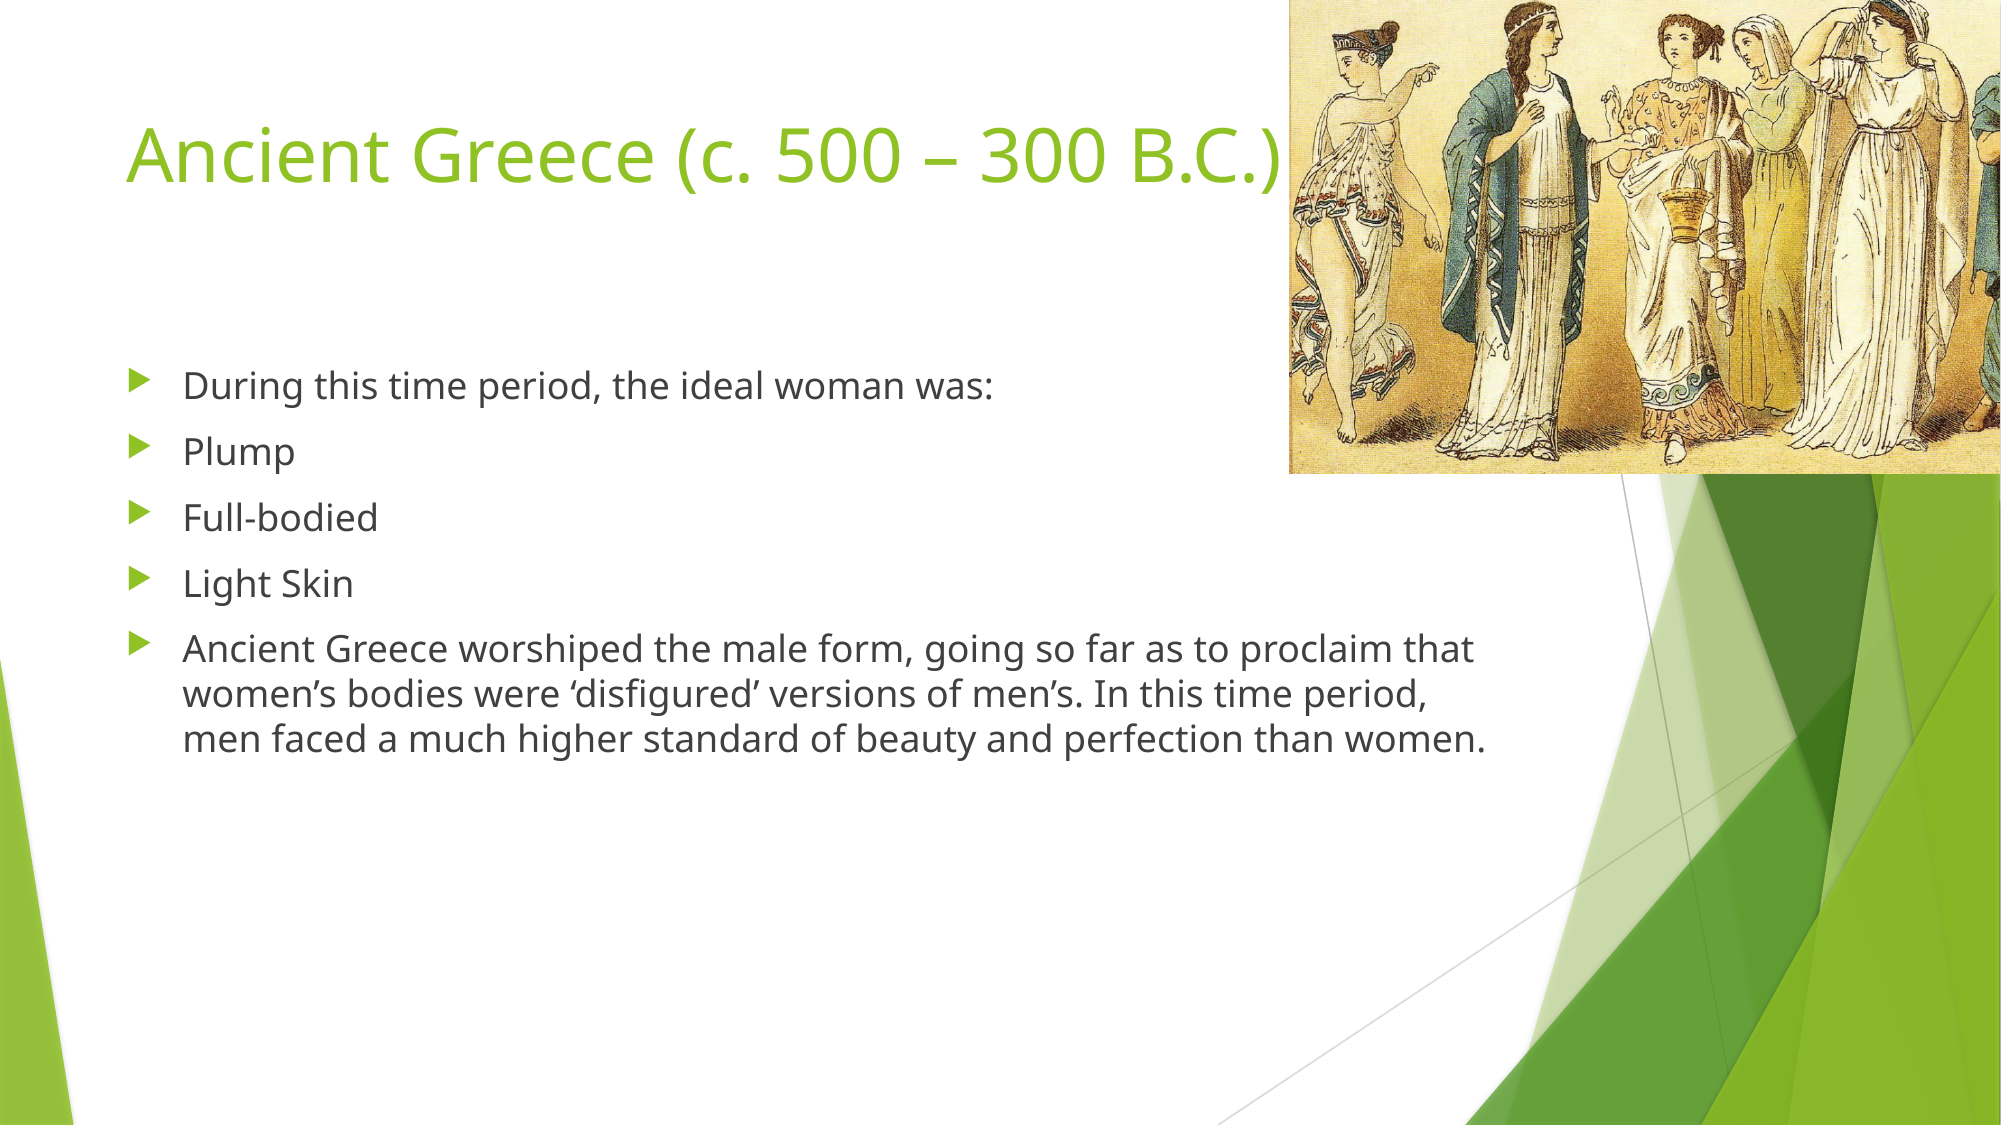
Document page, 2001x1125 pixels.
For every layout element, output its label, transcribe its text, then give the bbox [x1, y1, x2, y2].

list During this time period, the ideal woman was: Plump Full-bodied Light Skin Ancient Greece worshiped the male form, going so far as to proclaim that women’s bodies were ‘disfigured’ versions of men’s. In this time period, men faced a much higher standard of beauty and perfection than women. [111, 354, 1522, 992]
title Ancient Greece (c. 500 – 300 B.C.) [111, 99, 1284, 294]
picture [1289, 0, 2000, 474]
